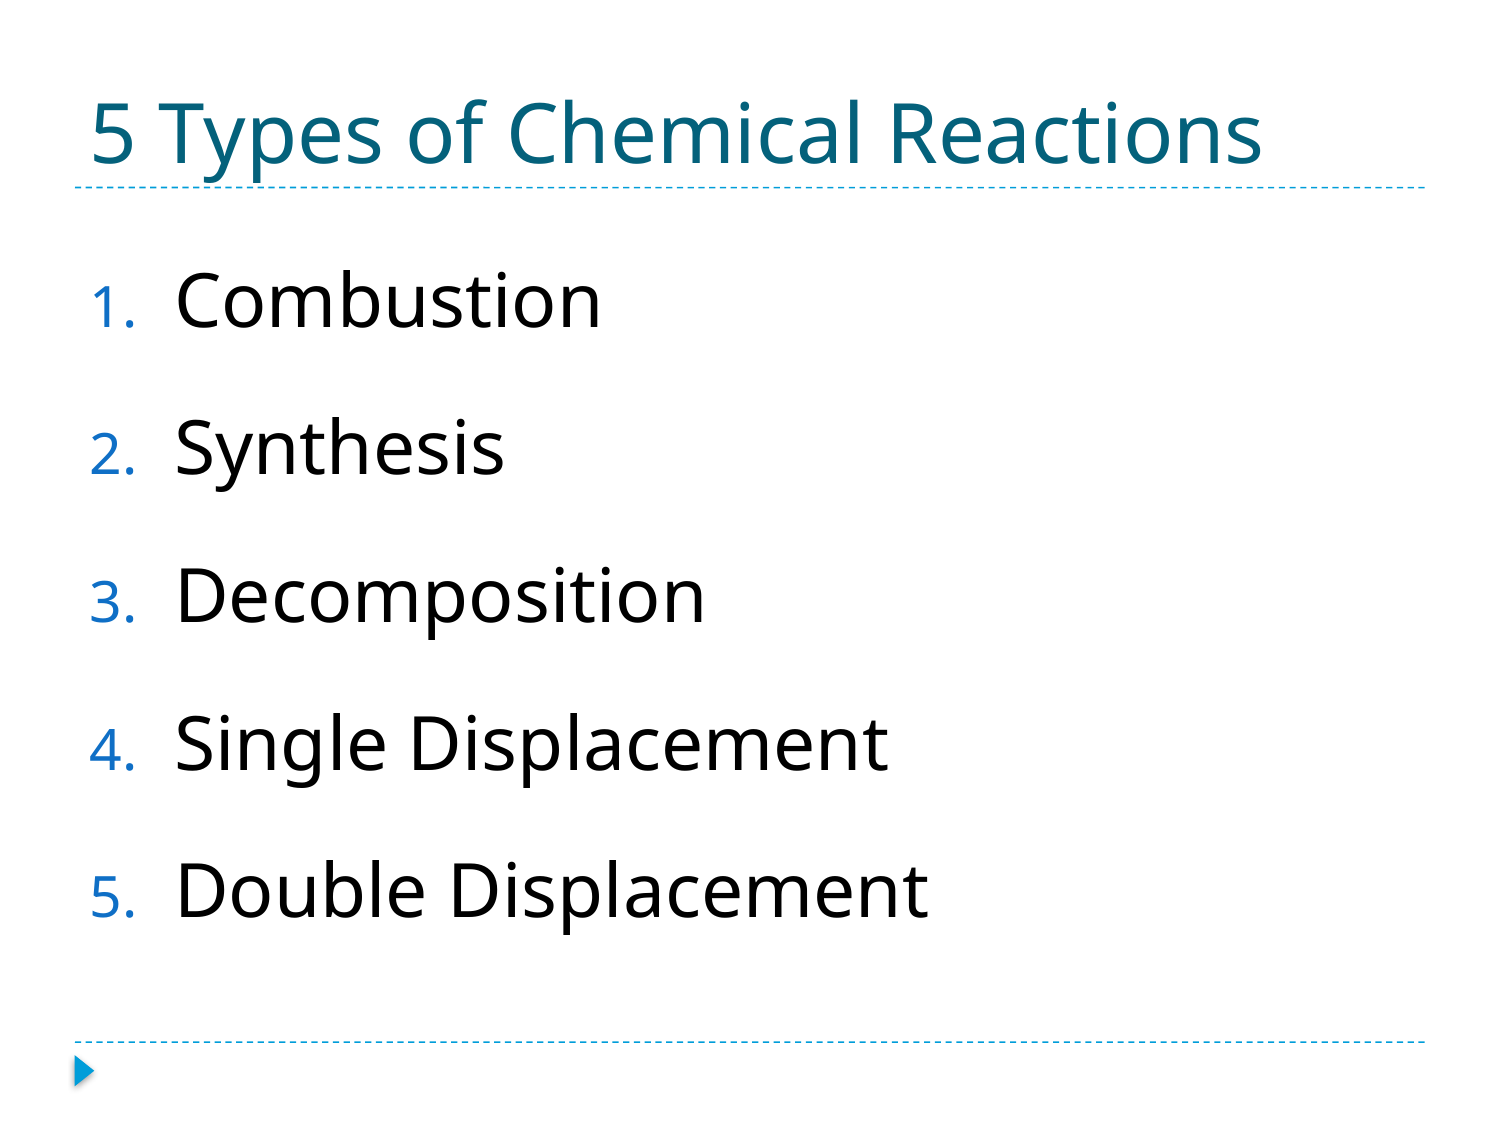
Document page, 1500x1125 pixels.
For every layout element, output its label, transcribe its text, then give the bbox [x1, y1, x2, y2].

list Combustion Synthesis Decomposition Single Displacement Double Displacement [75, 200, 1425, 1010]
title 5 Types of Chemical Reactions [75, 24, 1425, 188]
